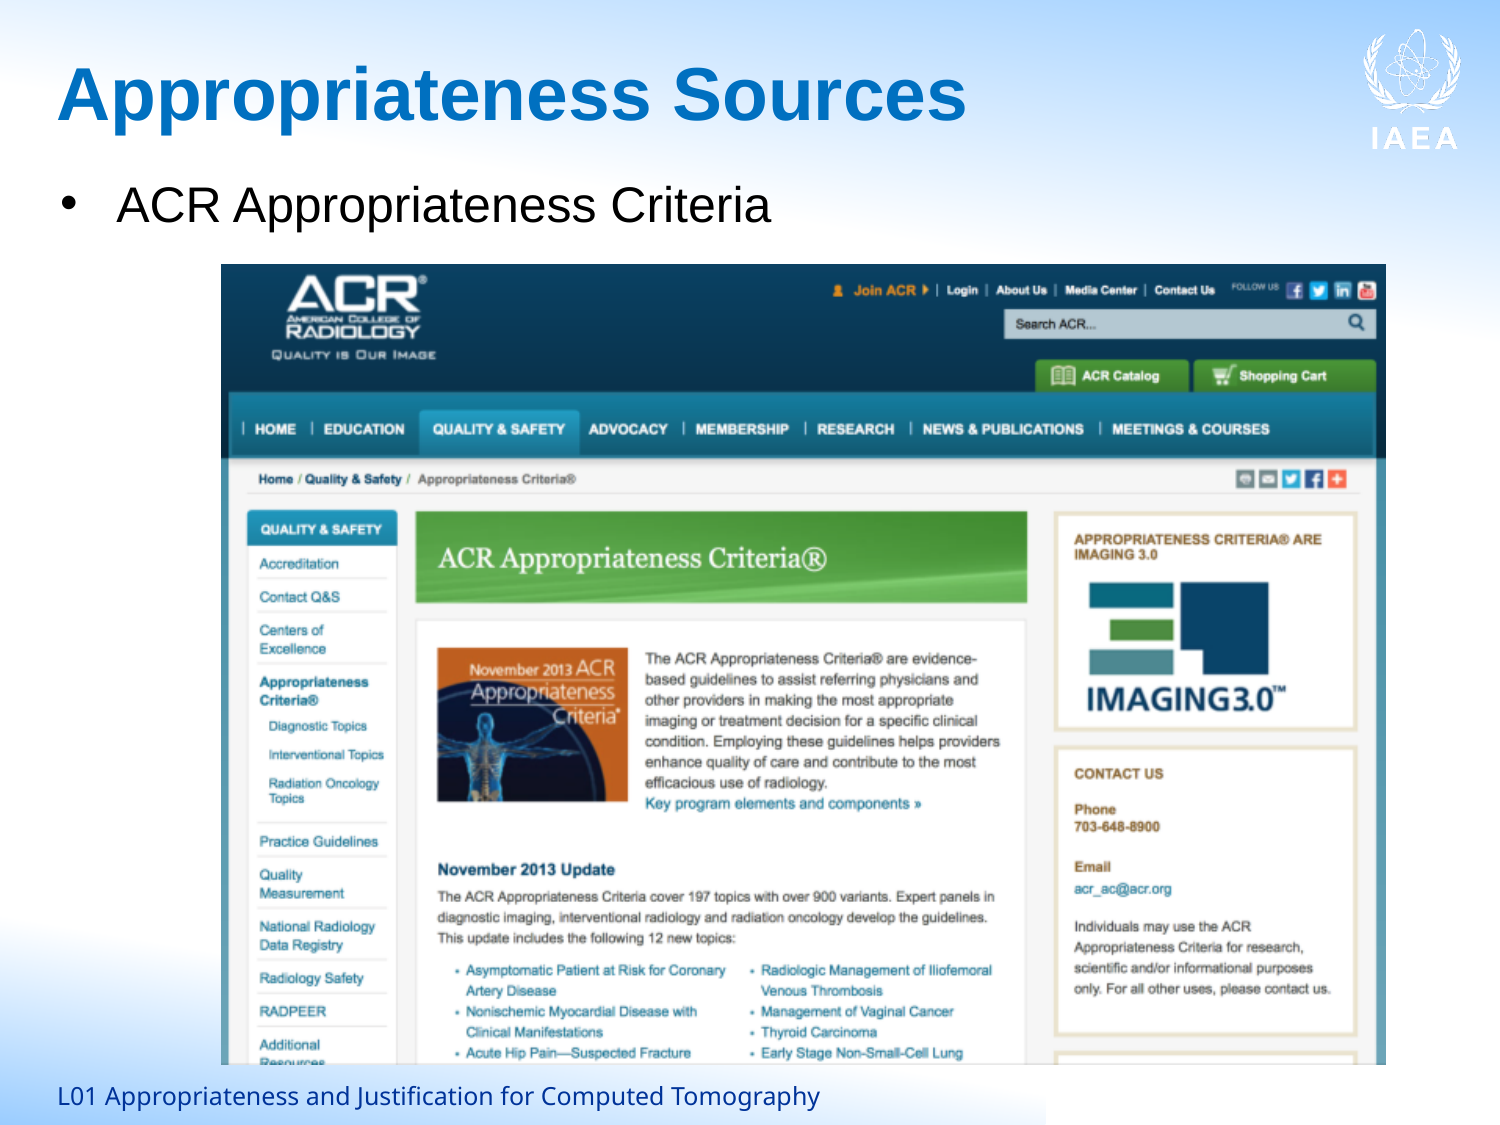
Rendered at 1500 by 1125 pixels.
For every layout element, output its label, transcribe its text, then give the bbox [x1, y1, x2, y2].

title Appropriateness Sources [41, 19, 1364, 161]
picture [221, 264, 1386, 1066]
list ACR Appropriateness Criteria [45, 164, 1455, 960]
picture [1364, 29, 1461, 149]
